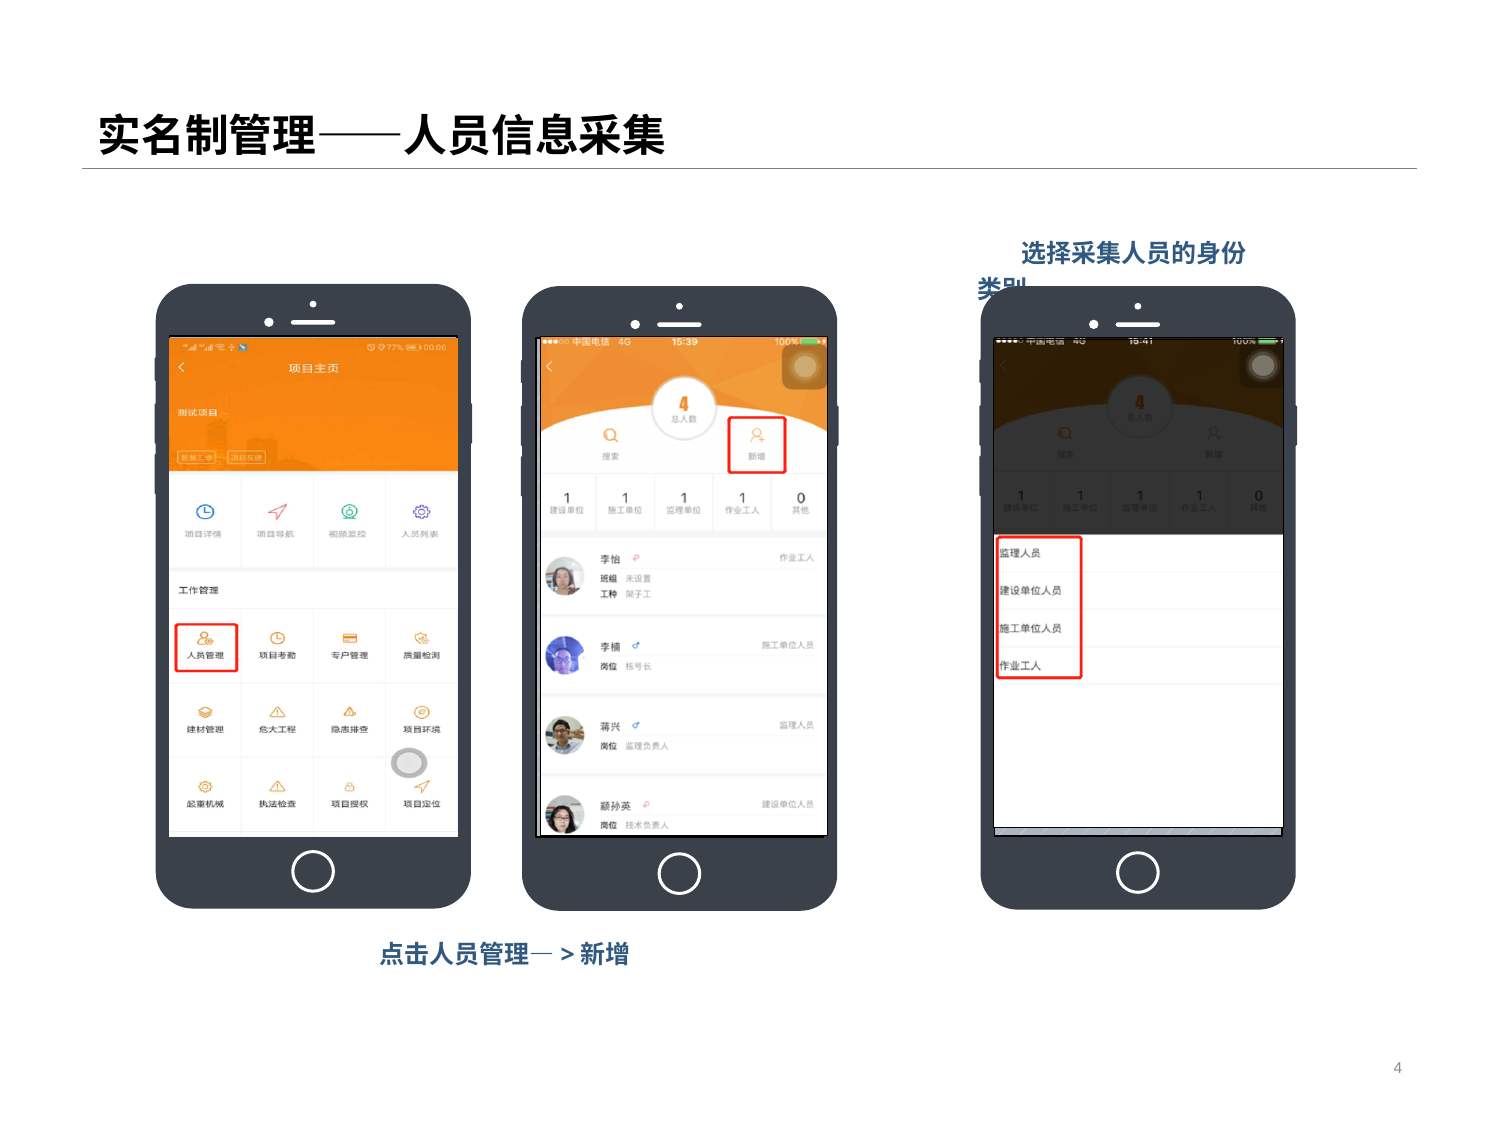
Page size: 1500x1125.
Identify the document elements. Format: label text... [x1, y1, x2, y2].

picture [169, 339, 458, 837]
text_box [520, 286, 839, 911]
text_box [979, 286, 1298, 910]
text_box 4 [1059, 1050, 1418, 1085]
picture [993, 338, 1284, 828]
picture [540, 336, 828, 836]
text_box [154, 283, 473, 909]
title 实名制管理——人员信息采集 [82, 0, 1418, 169]
text_box 选择采集人员的身份类别 [963, 224, 1268, 276]
text_box 点击人员管理—>新增 [275, 924, 735, 976]
